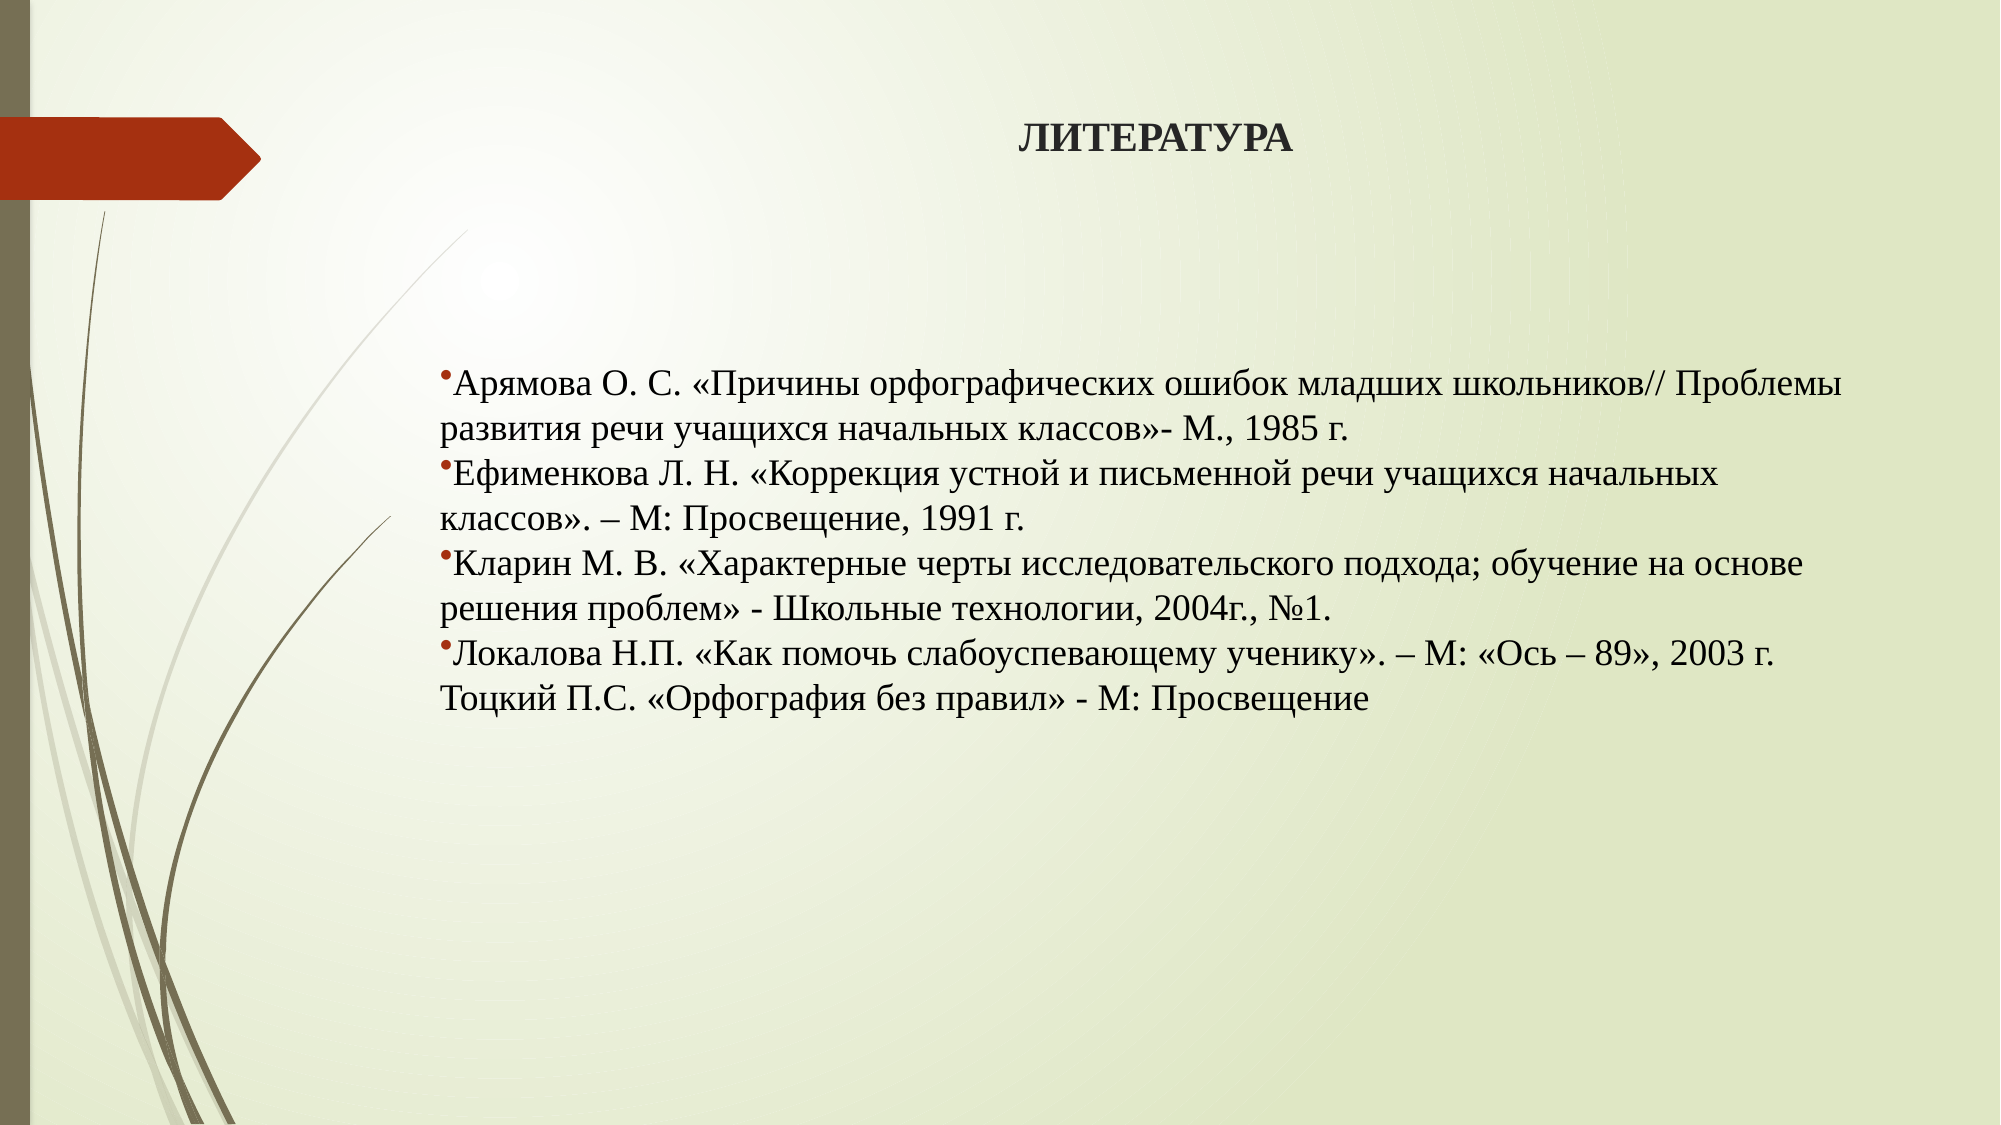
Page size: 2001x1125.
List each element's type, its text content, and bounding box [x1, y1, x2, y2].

list Арямова О. С. «Причины орфографических ошибок младших школьников// Проблемы развития речи учащихся начальных классов»- М., 1985 г. Ефименкова Л. Н. «Коррекция устной и письменной речи учащихся начальных классов». – М: Просвещение, 1991 г. Кларин М. В. «Характерные черты исследовательского подхода; обучение на основе решения проблем» - Школьные технологии, 2004г., №1. Локалова Н.П. «Как помочь слабоуспевающему ученику». – М: «Ось – 89», 2003 г. Тоцкий П.С. «Орфография без правил» - М: Просвещение [424, 350, 1888, 970]
title ЛИТЕРАТУРА [425, 102, 1888, 313]
